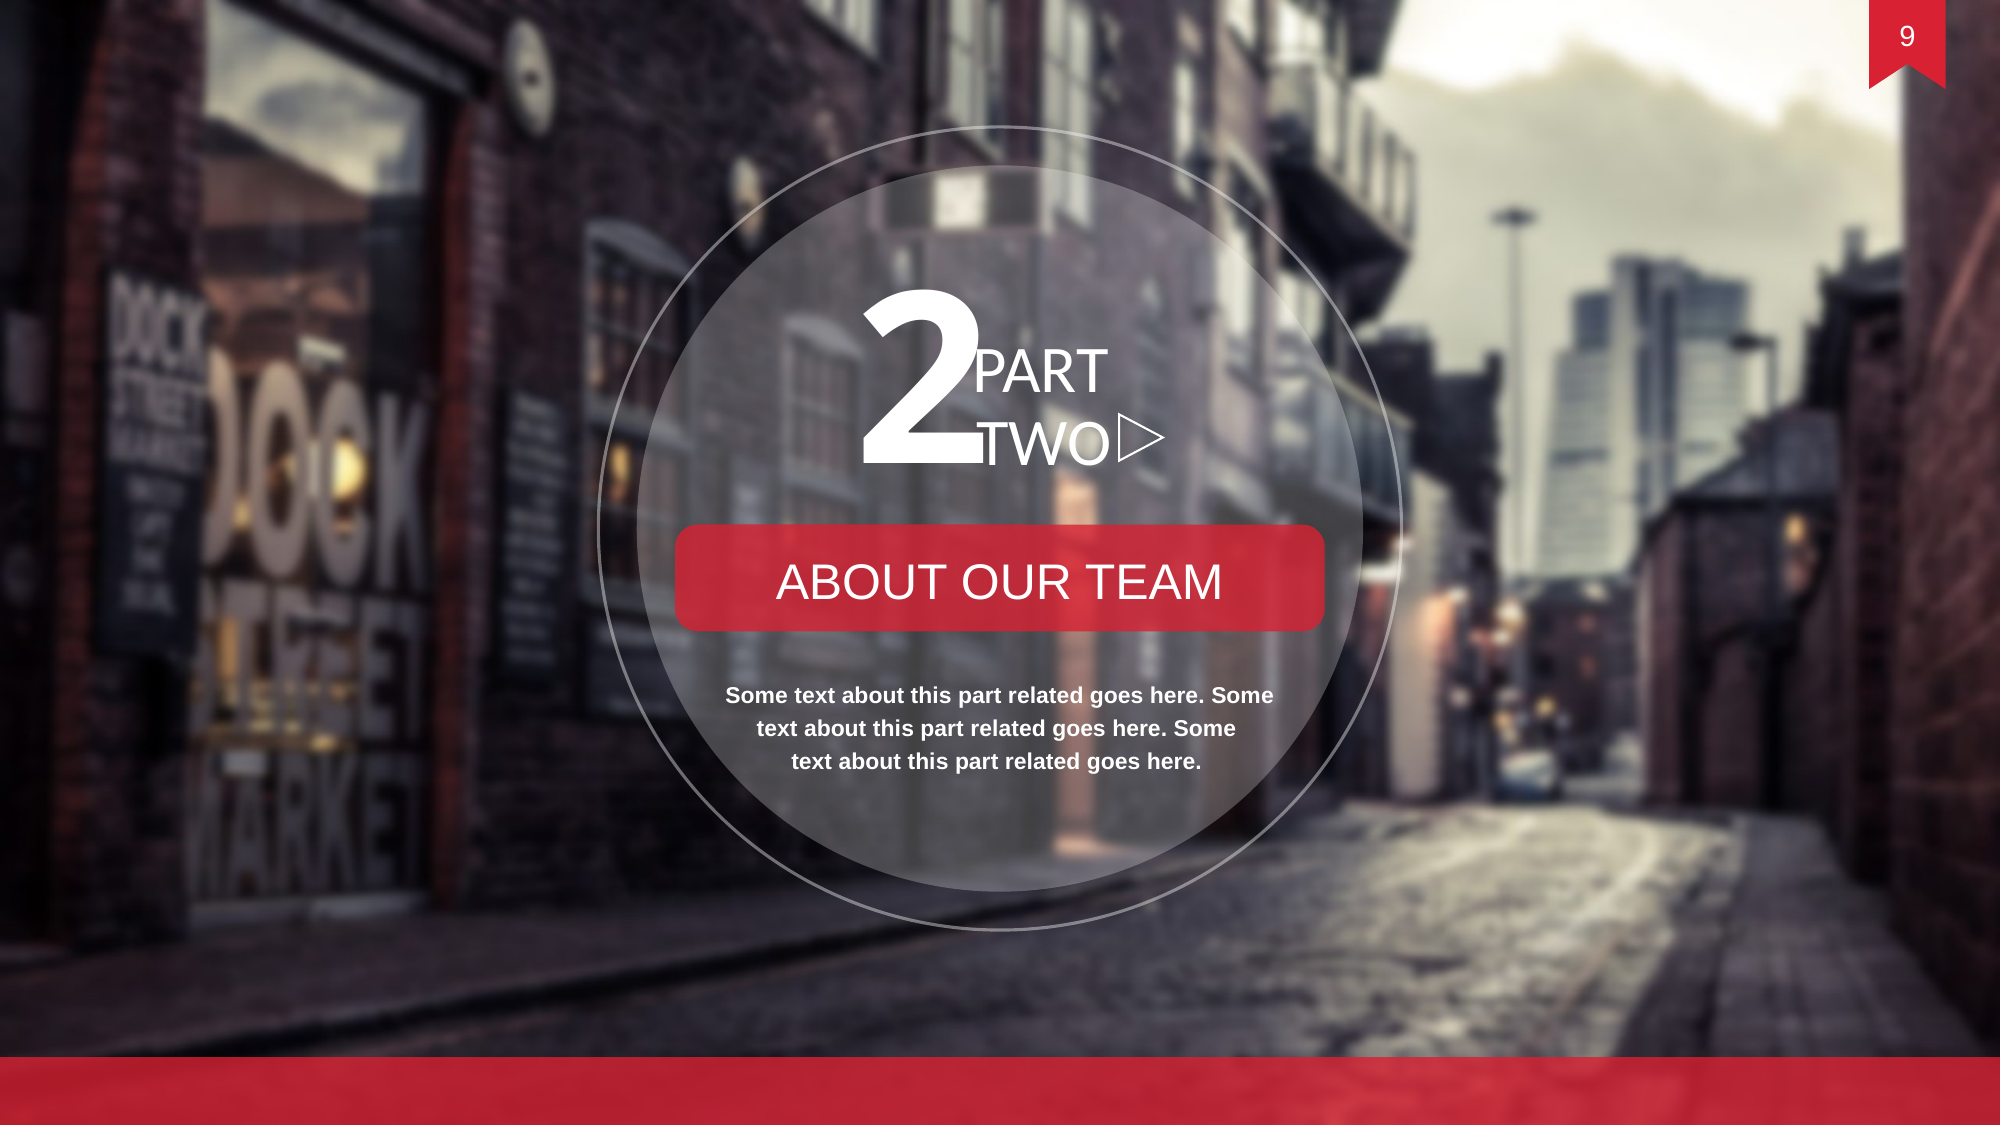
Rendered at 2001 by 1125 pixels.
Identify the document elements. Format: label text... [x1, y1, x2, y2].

text_box [597, 125, 1403, 932]
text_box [837, 216, 1163, 523]
text_box Some text about this part related goes here. Some text about this part related goes here. Some text about this part related goes here. [687, 667, 1312, 782]
picture [0, 0, 2000, 1056]
text_box [0, 1056, 2000, 1125]
text_box ABOUT OUR TEAM [761, 541, 1239, 617]
